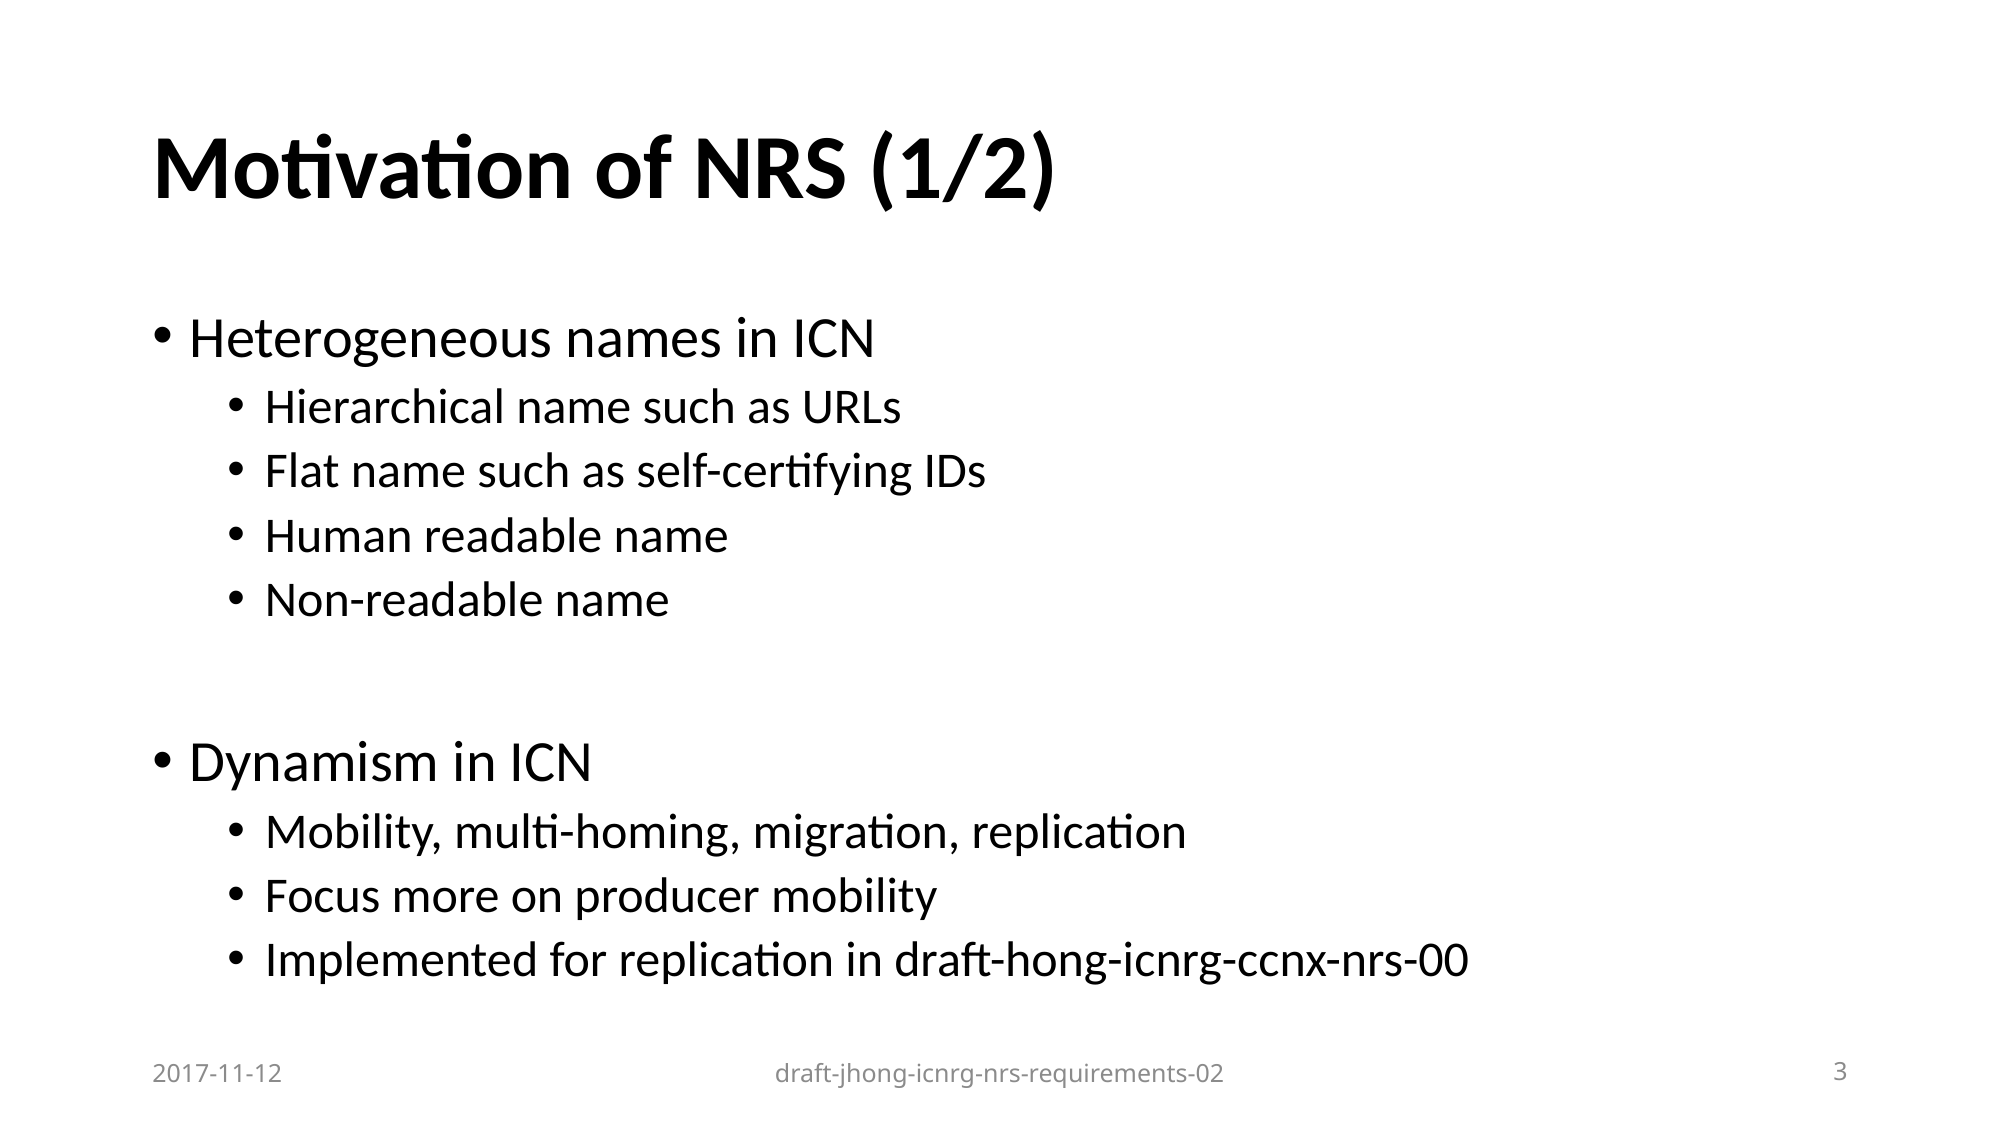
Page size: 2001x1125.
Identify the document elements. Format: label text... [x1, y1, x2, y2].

title Motivation of NRS (1/2) [137, 59, 1863, 278]
slide_number 3 [1412, 1042, 1863, 1103]
footer draft-jhong-icnrg-nrs-requirements-02 [662, 1042, 1338, 1103]
list Heterogeneous names in ICN Hierarchical name such as URLs Flat name such as self-certifying IDs Human readable name Non-readable name Dynamism in ICN Mobility, multi-homing, migration, replication Focus more on producer mobility Implemented for replication in draft-hong-icnrg-ccnx-nrs-00 [137, 299, 1863, 1014]
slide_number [137, 1042, 588, 1103]
